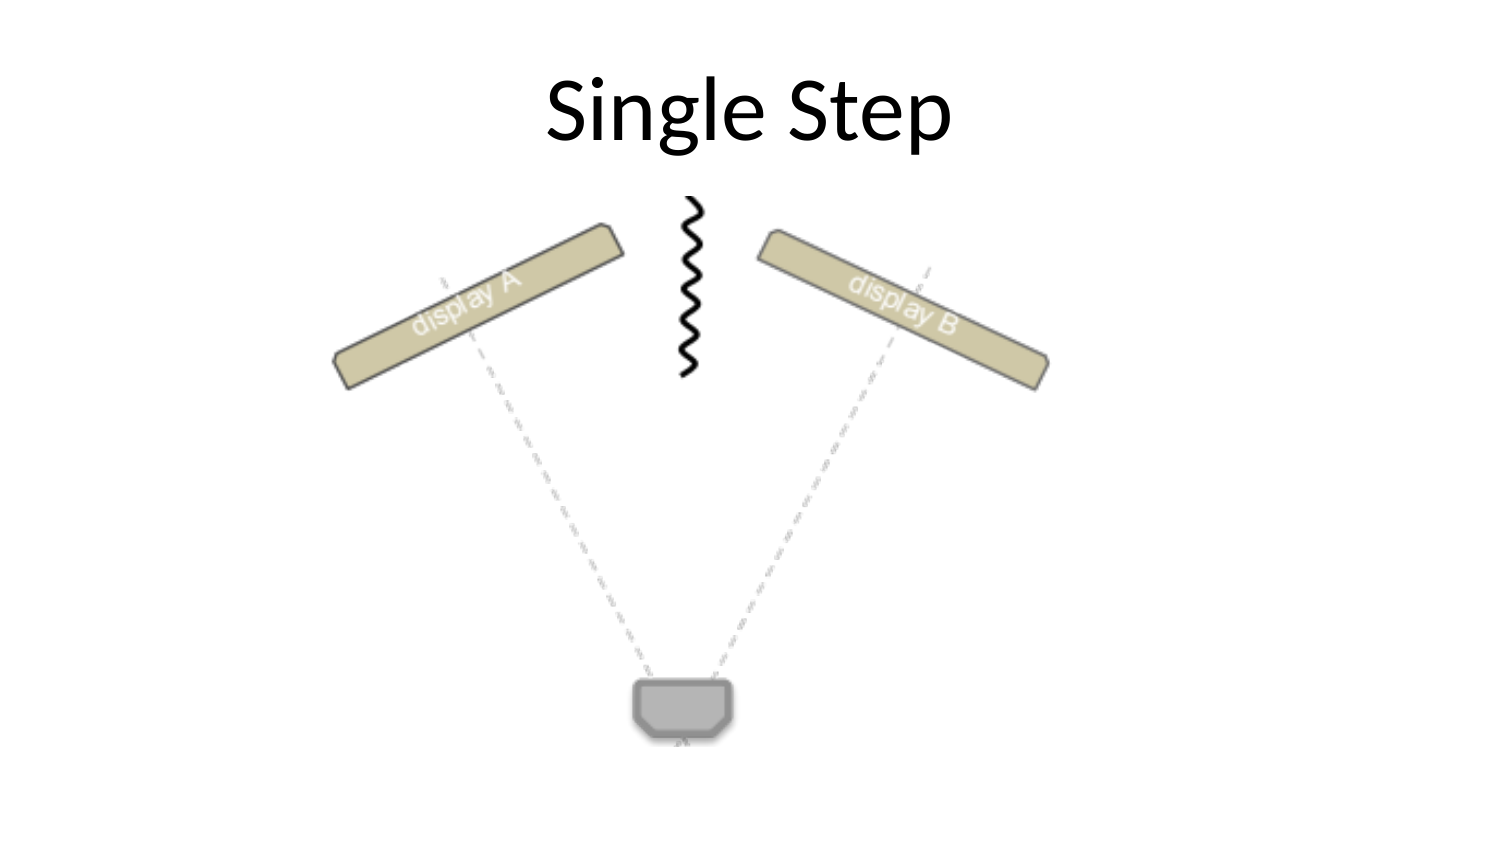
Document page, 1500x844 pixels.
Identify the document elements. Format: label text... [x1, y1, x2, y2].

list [324, 196, 1088, 748]
title Single Step [75, 33, 1425, 175]
